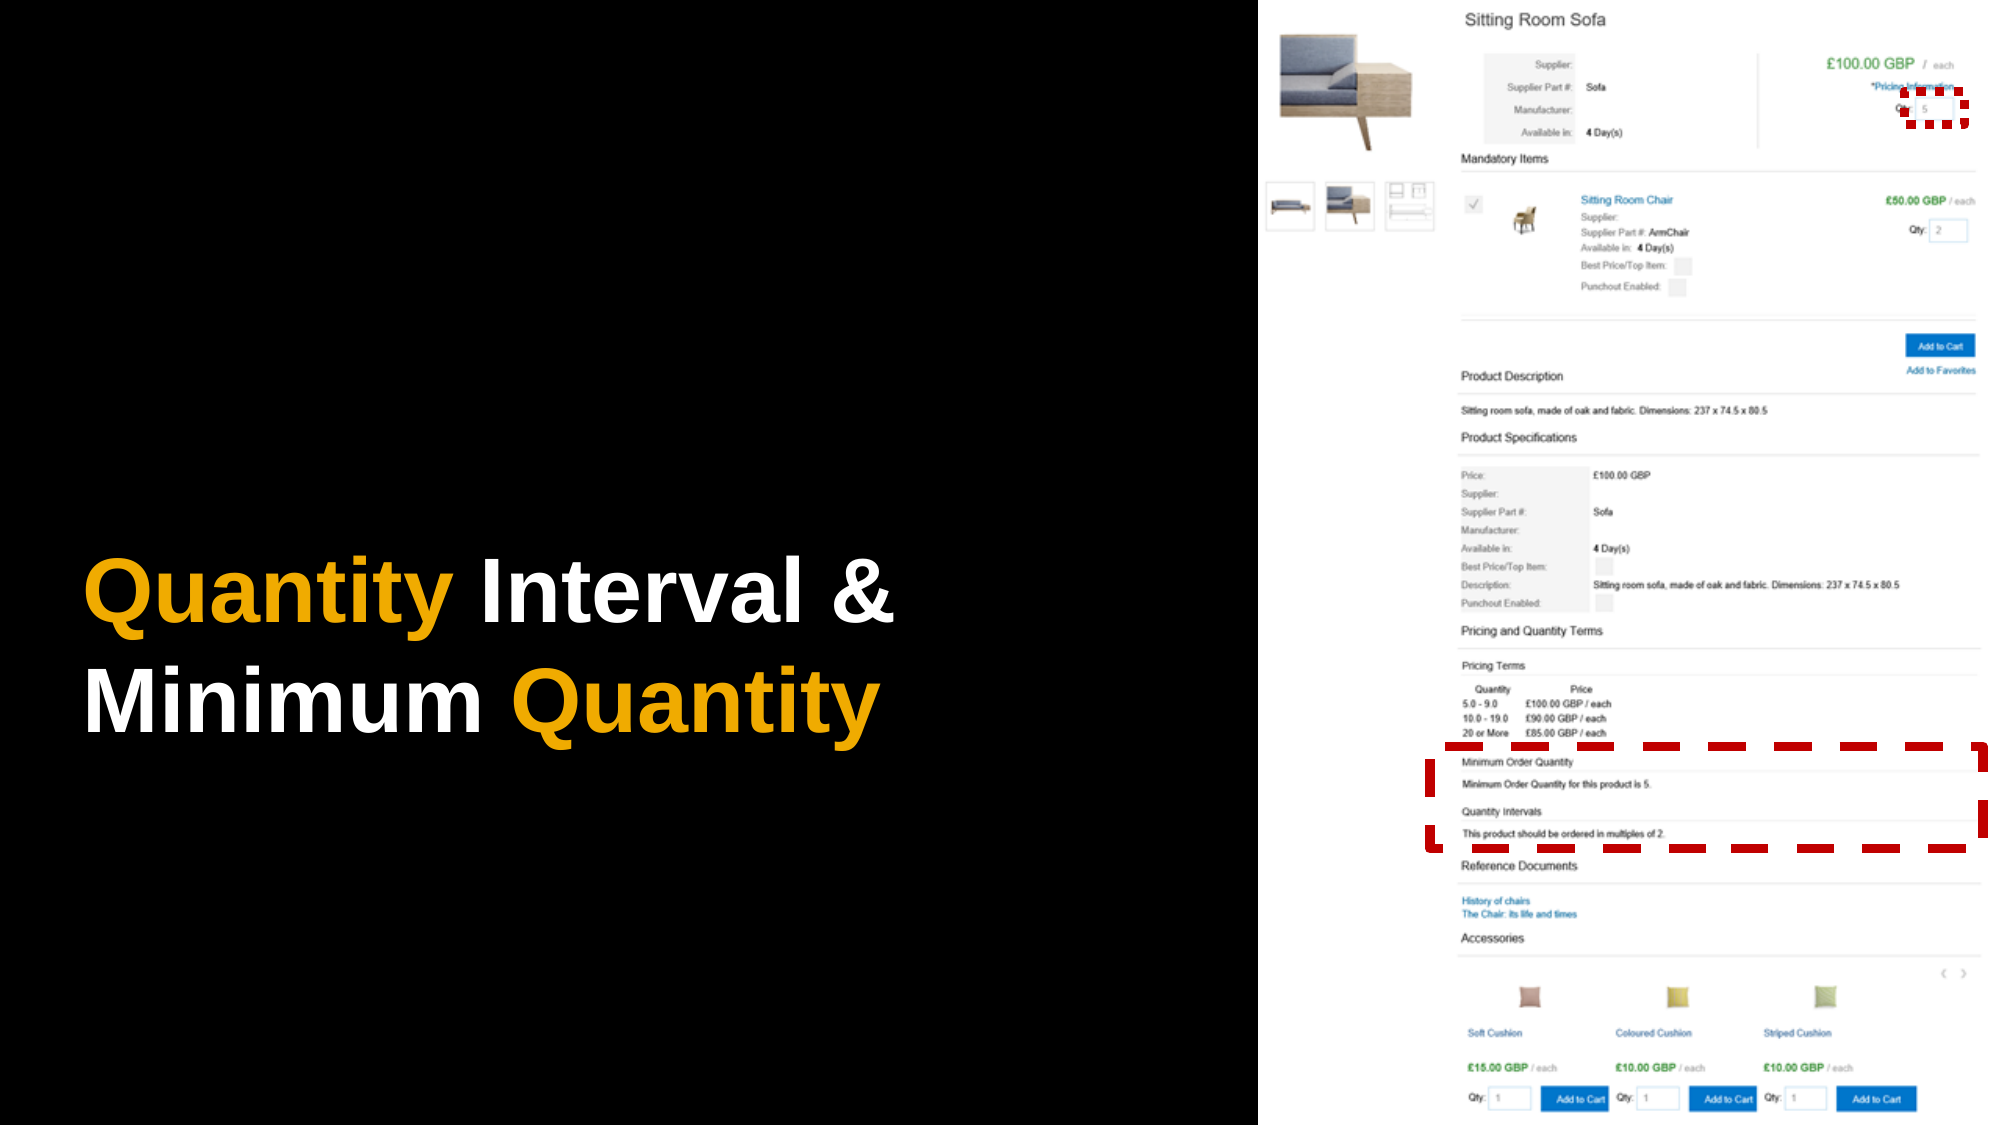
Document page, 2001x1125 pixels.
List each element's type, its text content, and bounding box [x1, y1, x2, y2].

title Quantity Interval & Minimum Quantity [82, 506, 1252, 776]
picture [1257, 0, 2001, 1125]
